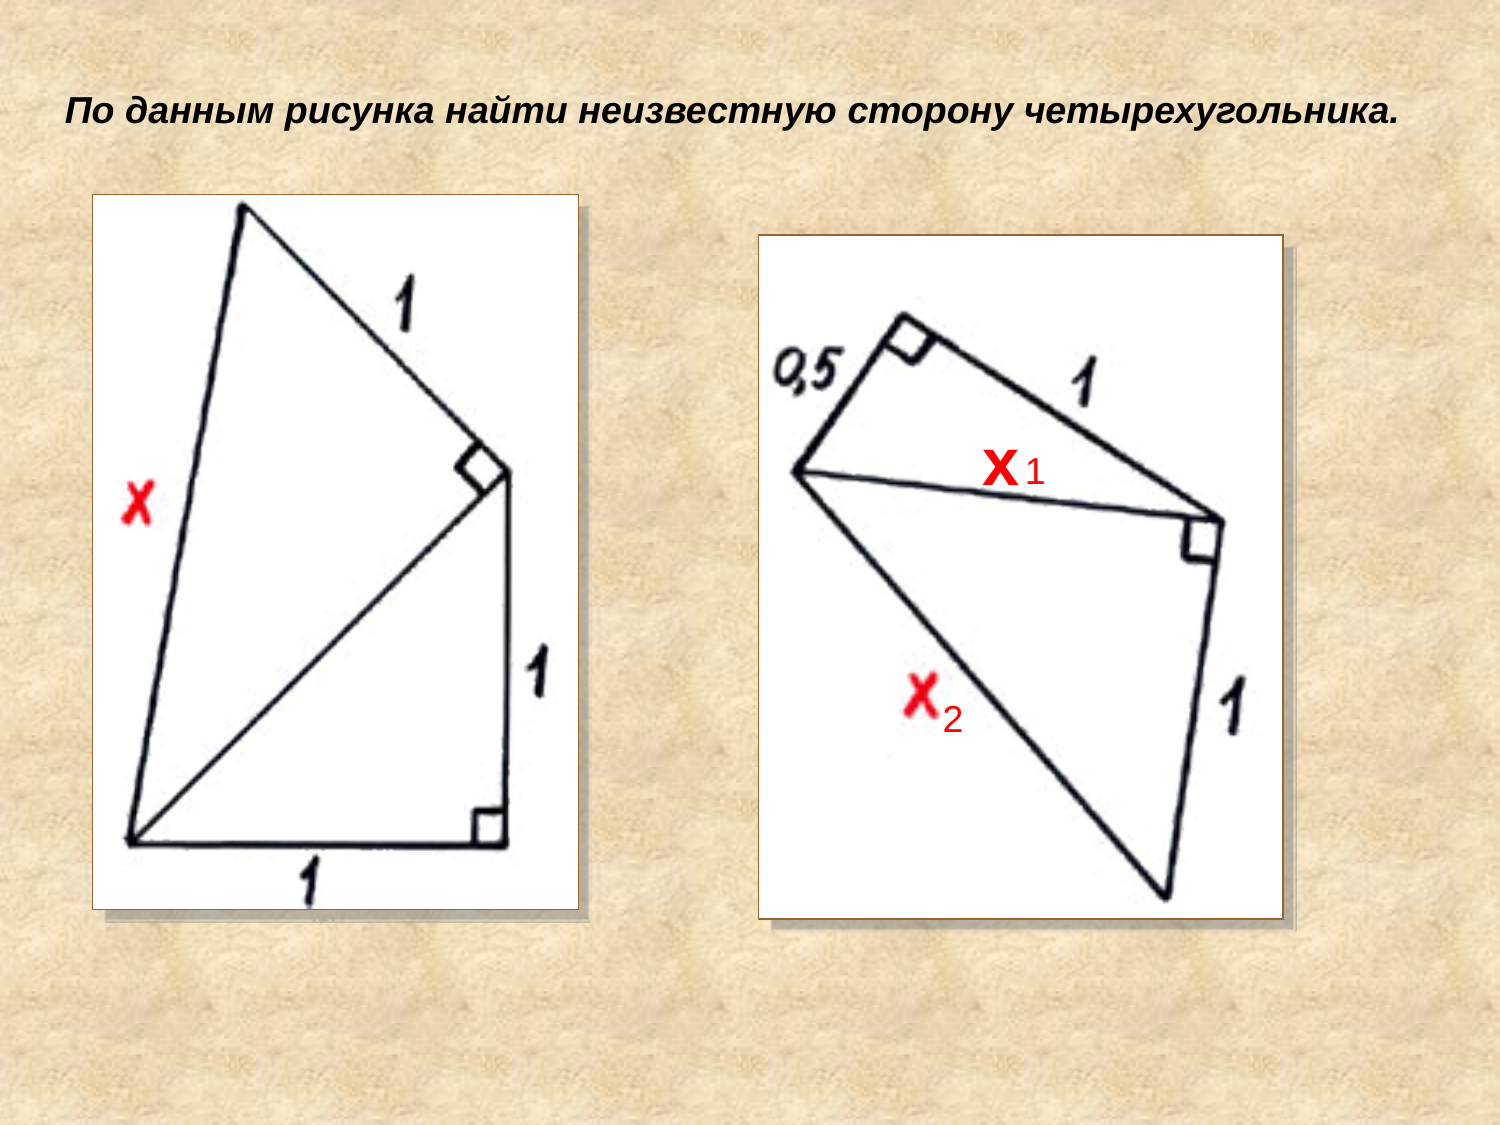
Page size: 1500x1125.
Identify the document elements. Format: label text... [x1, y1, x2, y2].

picture [0, 0, 1500, 1125]
text_box По данным рисунка найти неизвестную сторону четырехугольника. [49, 78, 1432, 139]
